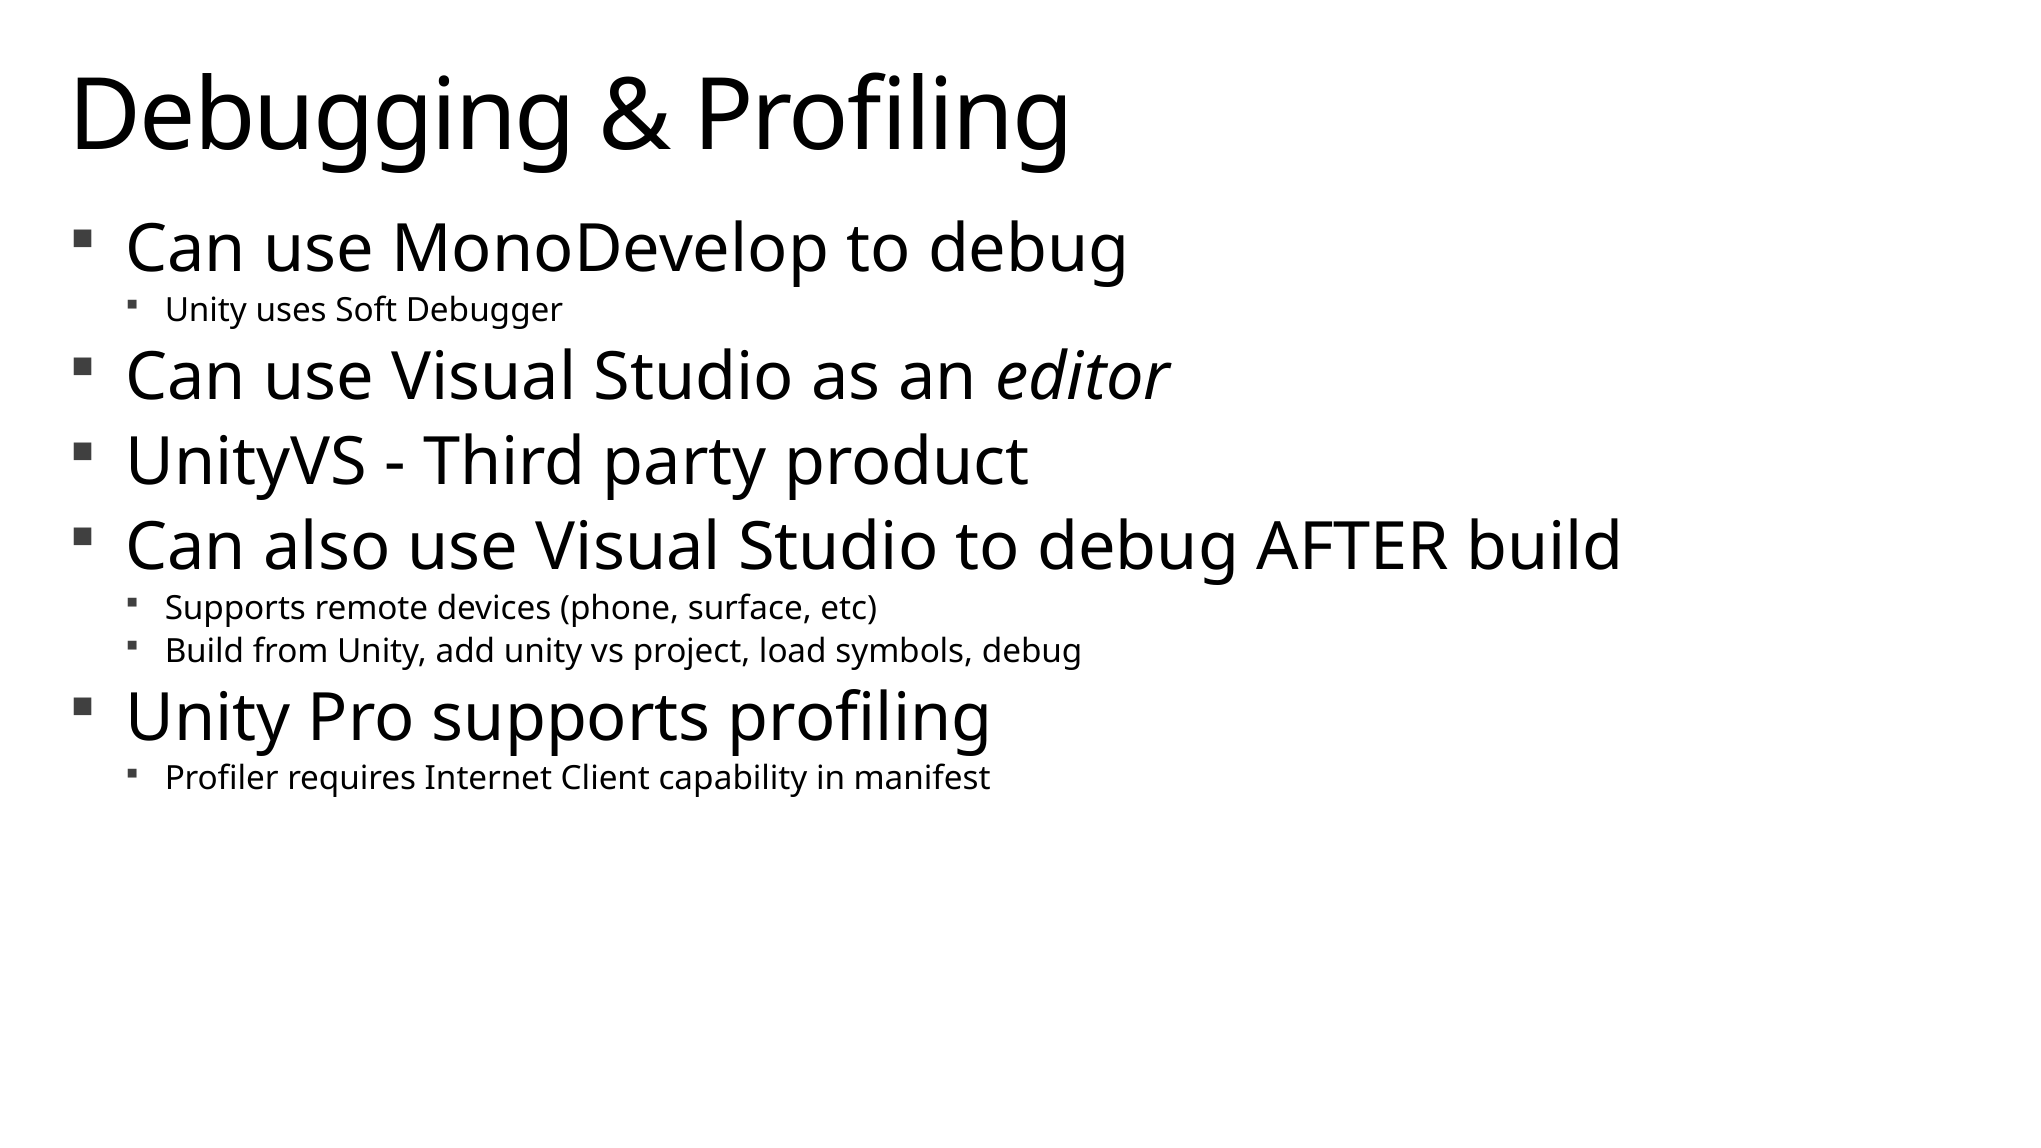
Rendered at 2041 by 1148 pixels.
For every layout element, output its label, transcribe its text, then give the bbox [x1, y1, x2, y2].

list Can use MonoDevelop to debug Unity uses Soft Debugger Can use Visual Studio as an editor UnityVS - Third party product Can also use Visual Studio to debug AFTER build Supports remote devices (phone, surface, etc) Build from Unity, add unity vs project, load symbols, debug Unity Pro supports profiling Profiler requires Internet Client capability in manifest [45, 199, 1996, 924]
title Debugging & Profiling [45, 48, 1996, 199]
